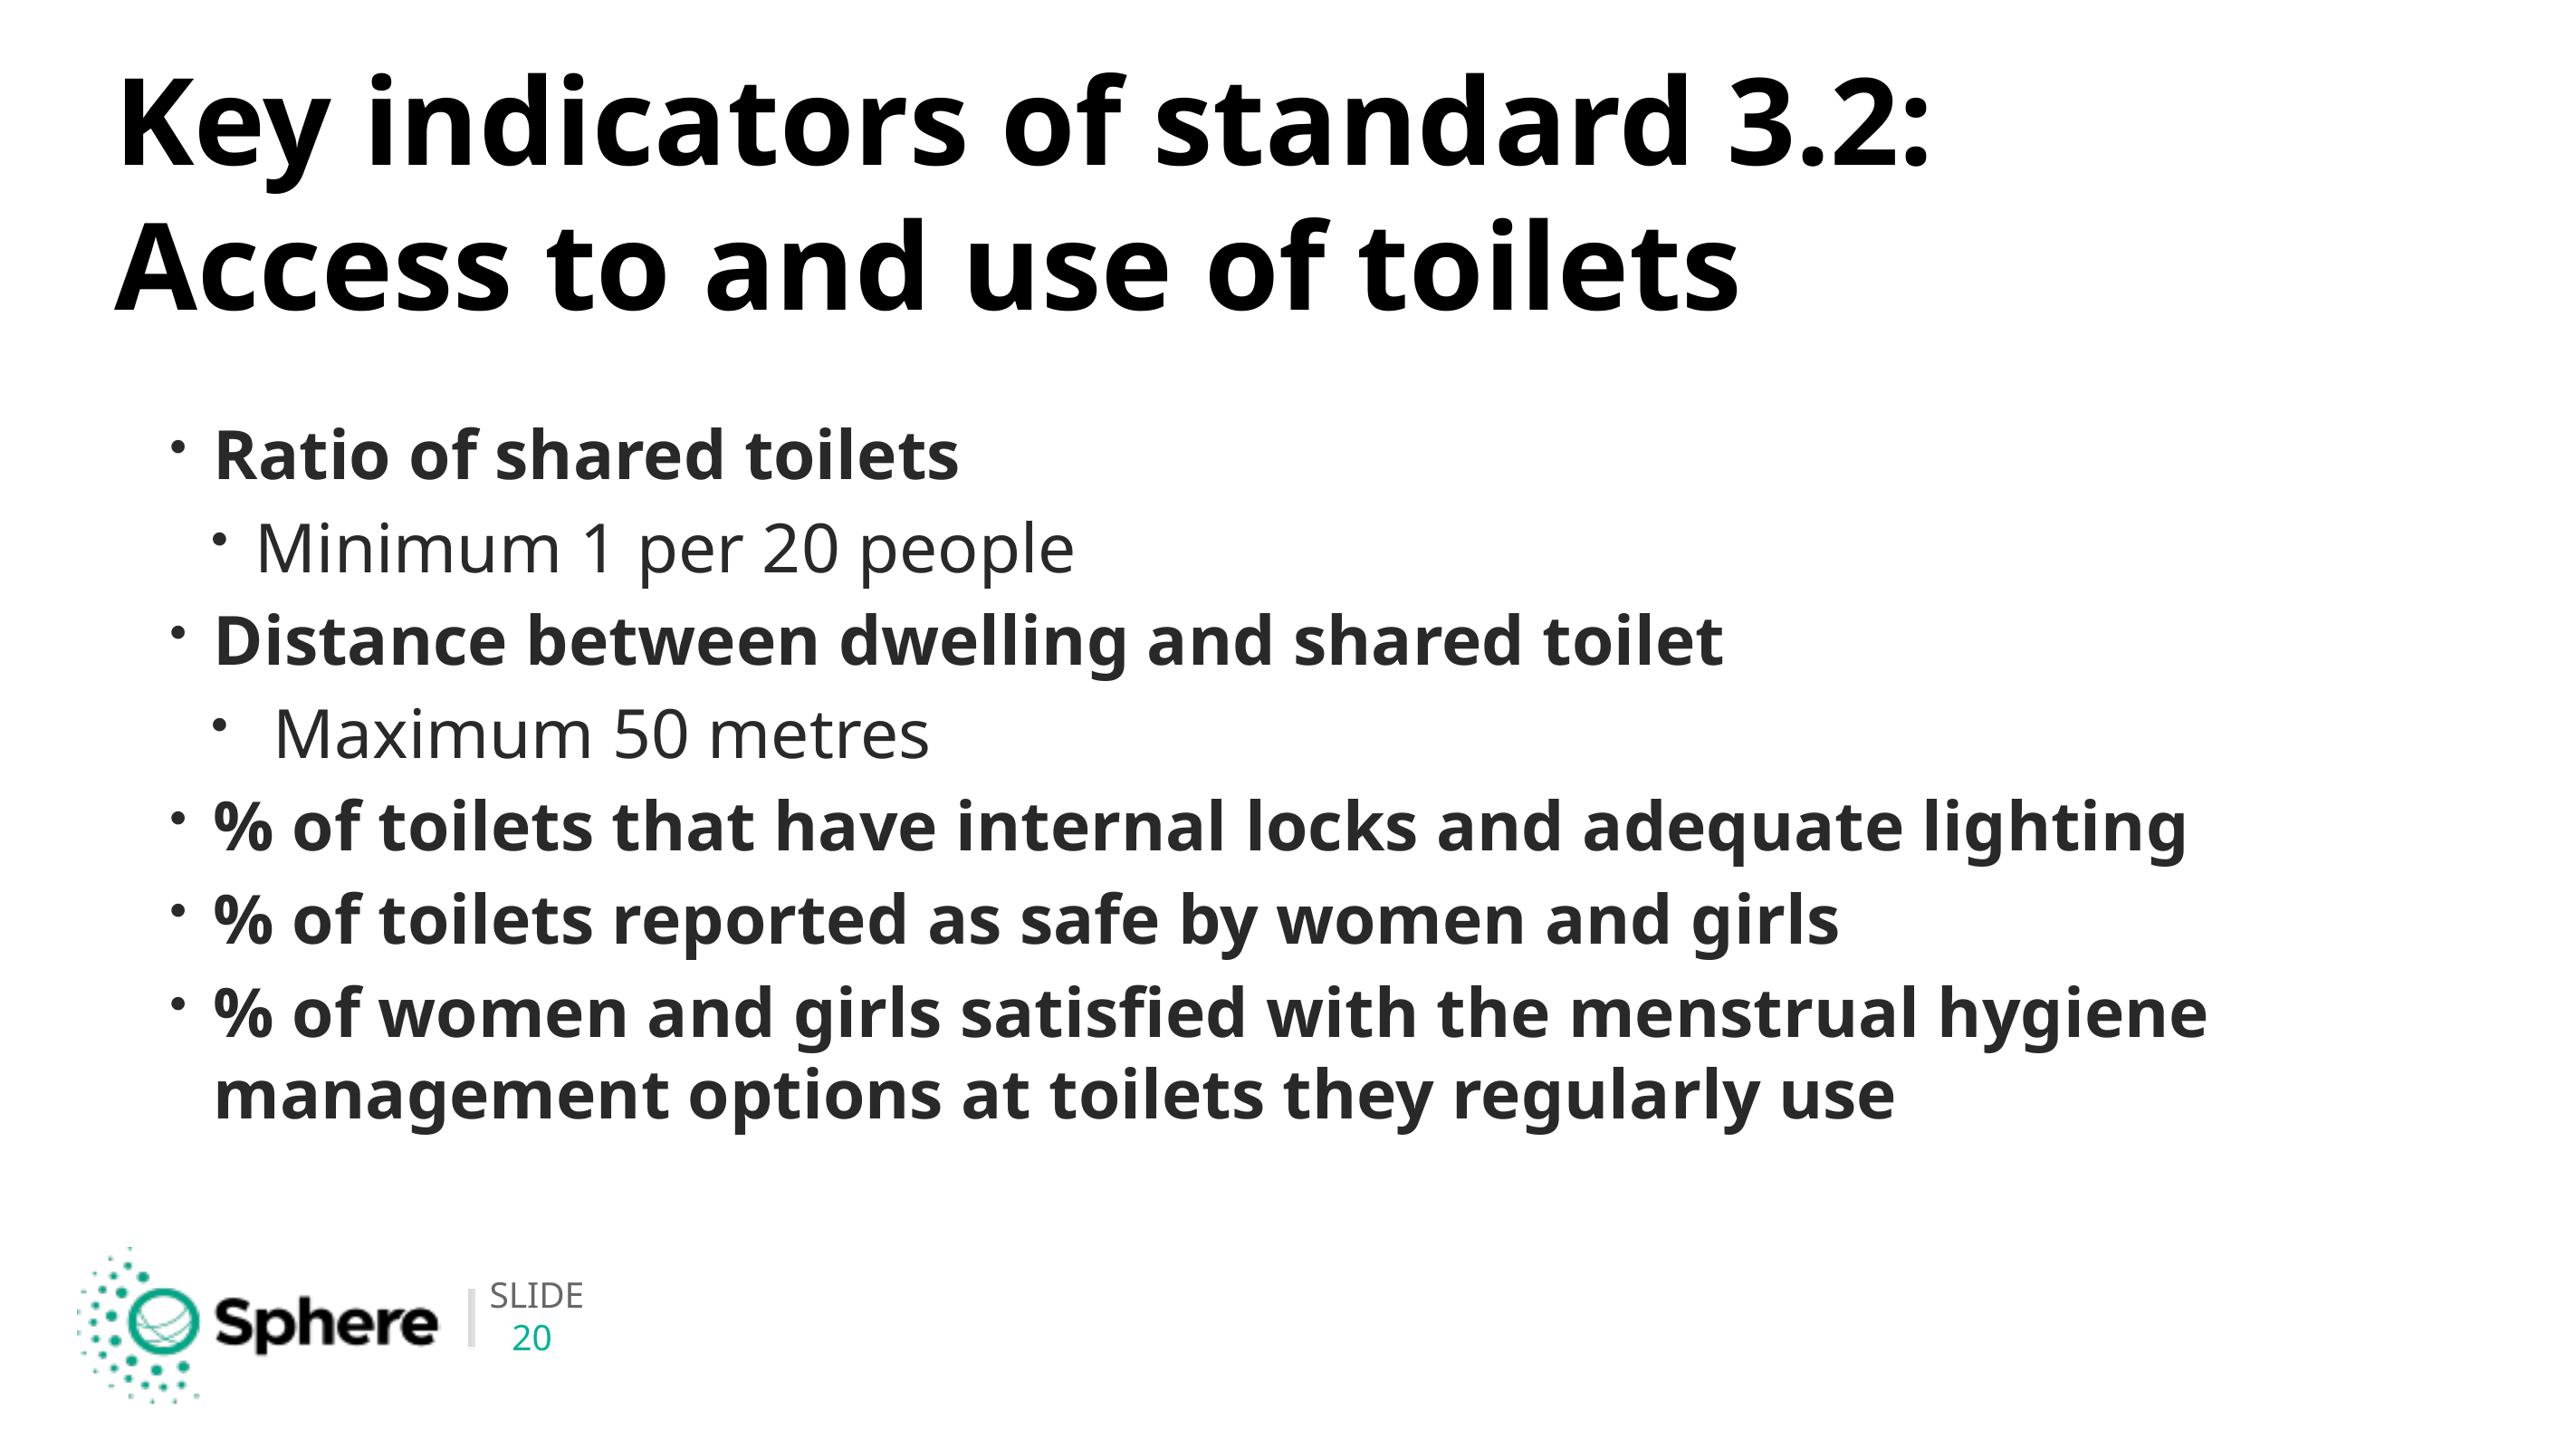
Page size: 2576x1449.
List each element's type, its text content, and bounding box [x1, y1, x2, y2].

picture [77, 1247, 441, 1406]
picture [468, 1339, 479, 1349]
slide_number 20 [503, 1307, 568, 1369]
list Ratio of shared toilets Minimum 1 per 20 people Distance between dwelling and shared toilet Maximum 50 metres % of toilets that have internal locks and adequate lighting % of toilets reported as safe by women and girls % of women and girls satisfied with the menstrual hygiene management options at toilets they regularly use [161, 403, 2415, 1339]
title Key indicators of standard 3.2: Access to and use of toilets [106, 36, 2550, 359]
